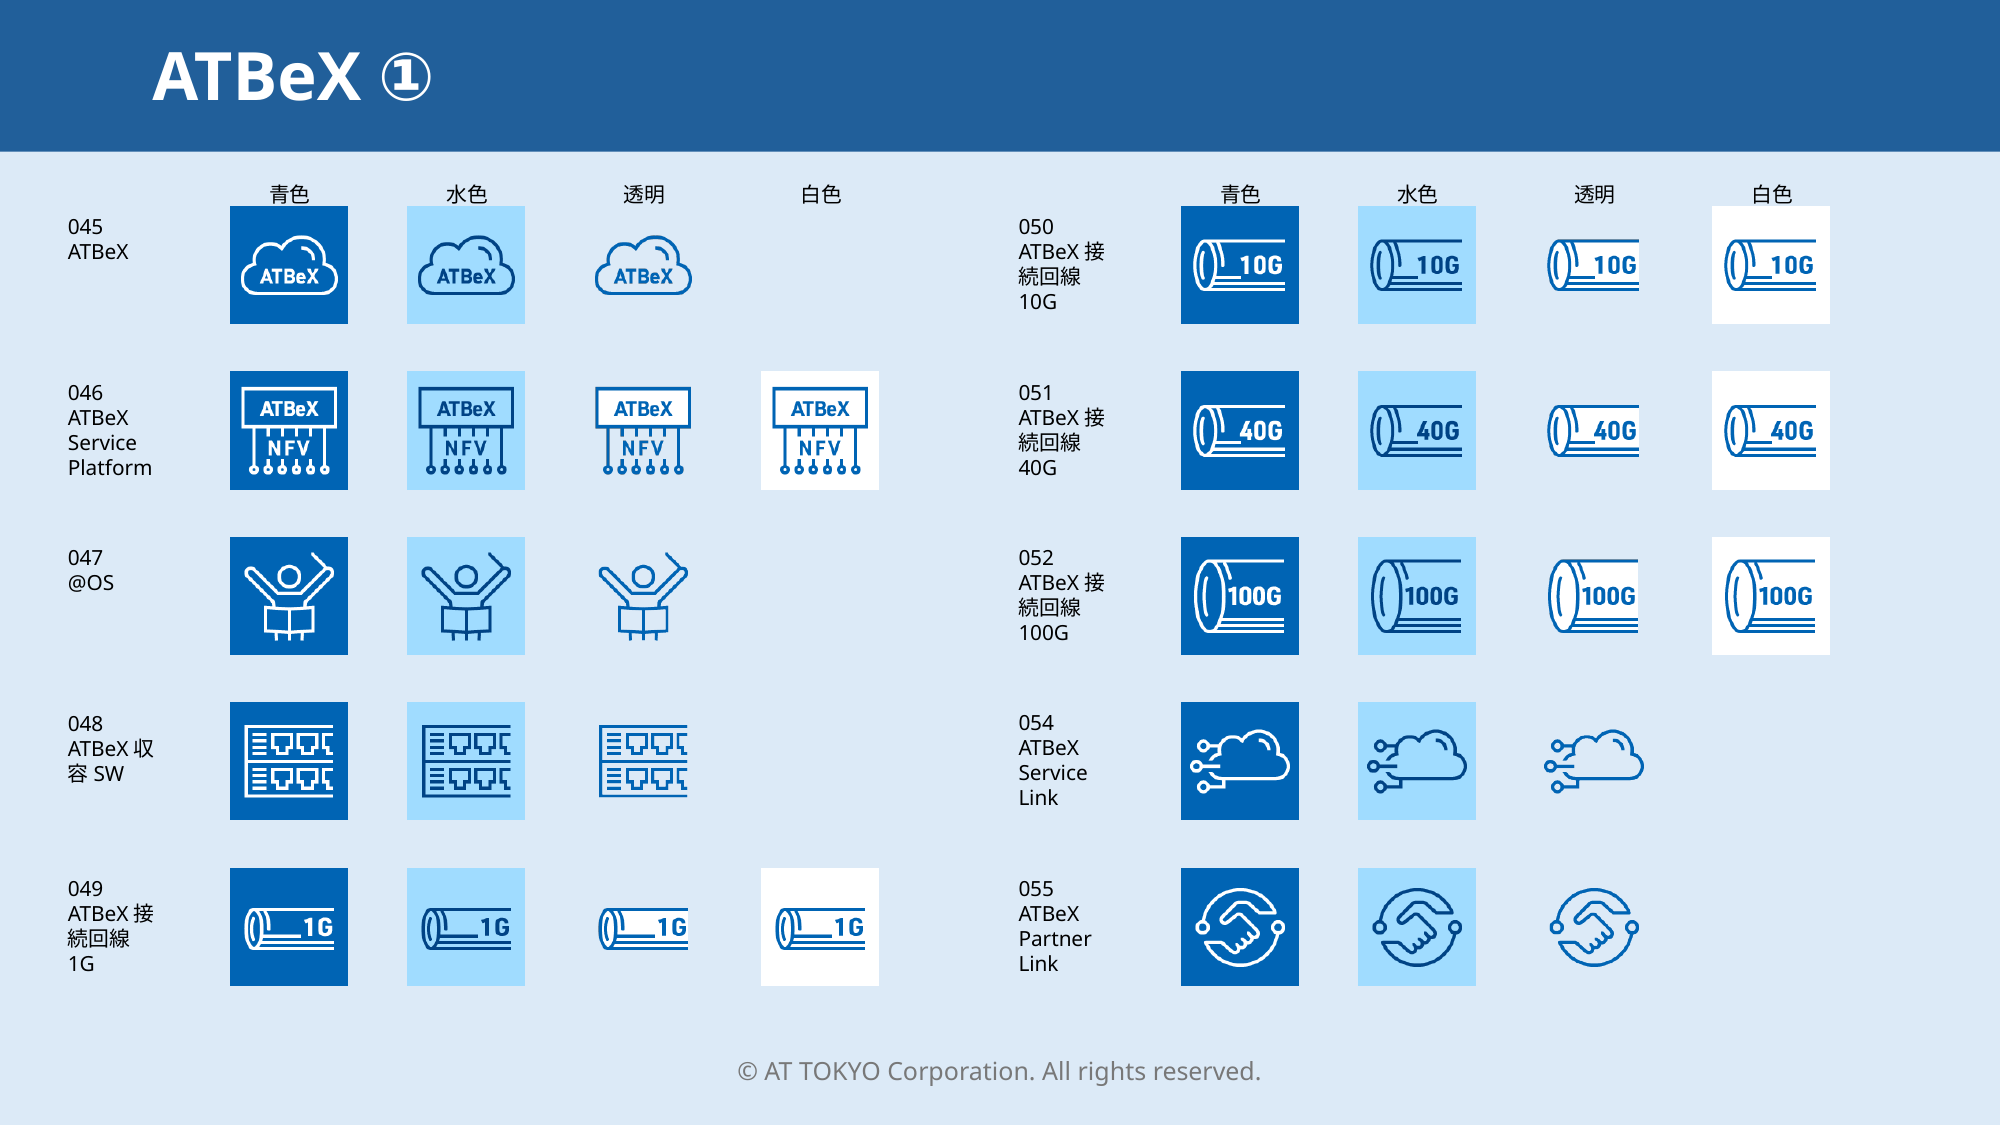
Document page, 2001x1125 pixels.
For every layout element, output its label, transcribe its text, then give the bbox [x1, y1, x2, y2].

picture [406, 702, 526, 821]
picture [761, 371, 880, 490]
picture [1180, 702, 1299, 821]
picture [229, 536, 348, 655]
picture [584, 371, 703, 490]
text_box 045 ATBeX [53, 206, 172, 272]
picture [406, 206, 526, 325]
text_box 051 ATBeX接続回線40G [1003, 371, 1122, 487]
picture [1180, 206, 1299, 325]
picture [761, 867, 880, 986]
picture [584, 536, 703, 655]
picture [229, 371, 348, 490]
picture [1357, 702, 1476, 821]
picture [1534, 867, 1653, 986]
text_box 048 ATBeX収容SW [53, 702, 172, 793]
text_box 054 ATBeX Service Link [1003, 702, 1122, 818]
picture [229, 702, 348, 821]
picture [1712, 371, 1831, 490]
picture [1712, 206, 1831, 325]
picture [584, 702, 703, 821]
picture [1534, 206, 1654, 325]
picture [229, 867, 348, 986]
text_box 050 ATBeX接続回線10G [1003, 206, 1122, 322]
picture [1534, 536, 1654, 655]
picture [1357, 206, 1476, 325]
picture [1712, 536, 1831, 655]
picture [406, 867, 526, 986]
text_box 046 ATBeX Service Platform [53, 371, 172, 487]
picture [1534, 702, 1654, 821]
picture [1180, 536, 1299, 655]
picture [1180, 371, 1299, 490]
title ATBeX ① [137, 23, 1863, 135]
picture [584, 206, 703, 325]
picture [406, 536, 526, 655]
picture [406, 371, 526, 490]
picture [1357, 867, 1476, 986]
text_box 049 ATBeX接続回線1G [53, 868, 172, 983]
footer © AT TOKYO Corporation. All rights reserved. [662, 1042, 1338, 1103]
text_box 052 ATBeX接続回線100G [1003, 537, 1122, 652]
picture [584, 867, 703, 986]
picture [1534, 371, 1654, 490]
picture [1180, 867, 1299, 986]
text_box 047 @OS [53, 537, 172, 603]
picture [1357, 371, 1476, 490]
picture [1357, 536, 1476, 655]
text_box 055 ATBeX Partner Link [1003, 868, 1122, 983]
picture [229, 206, 348, 325]
